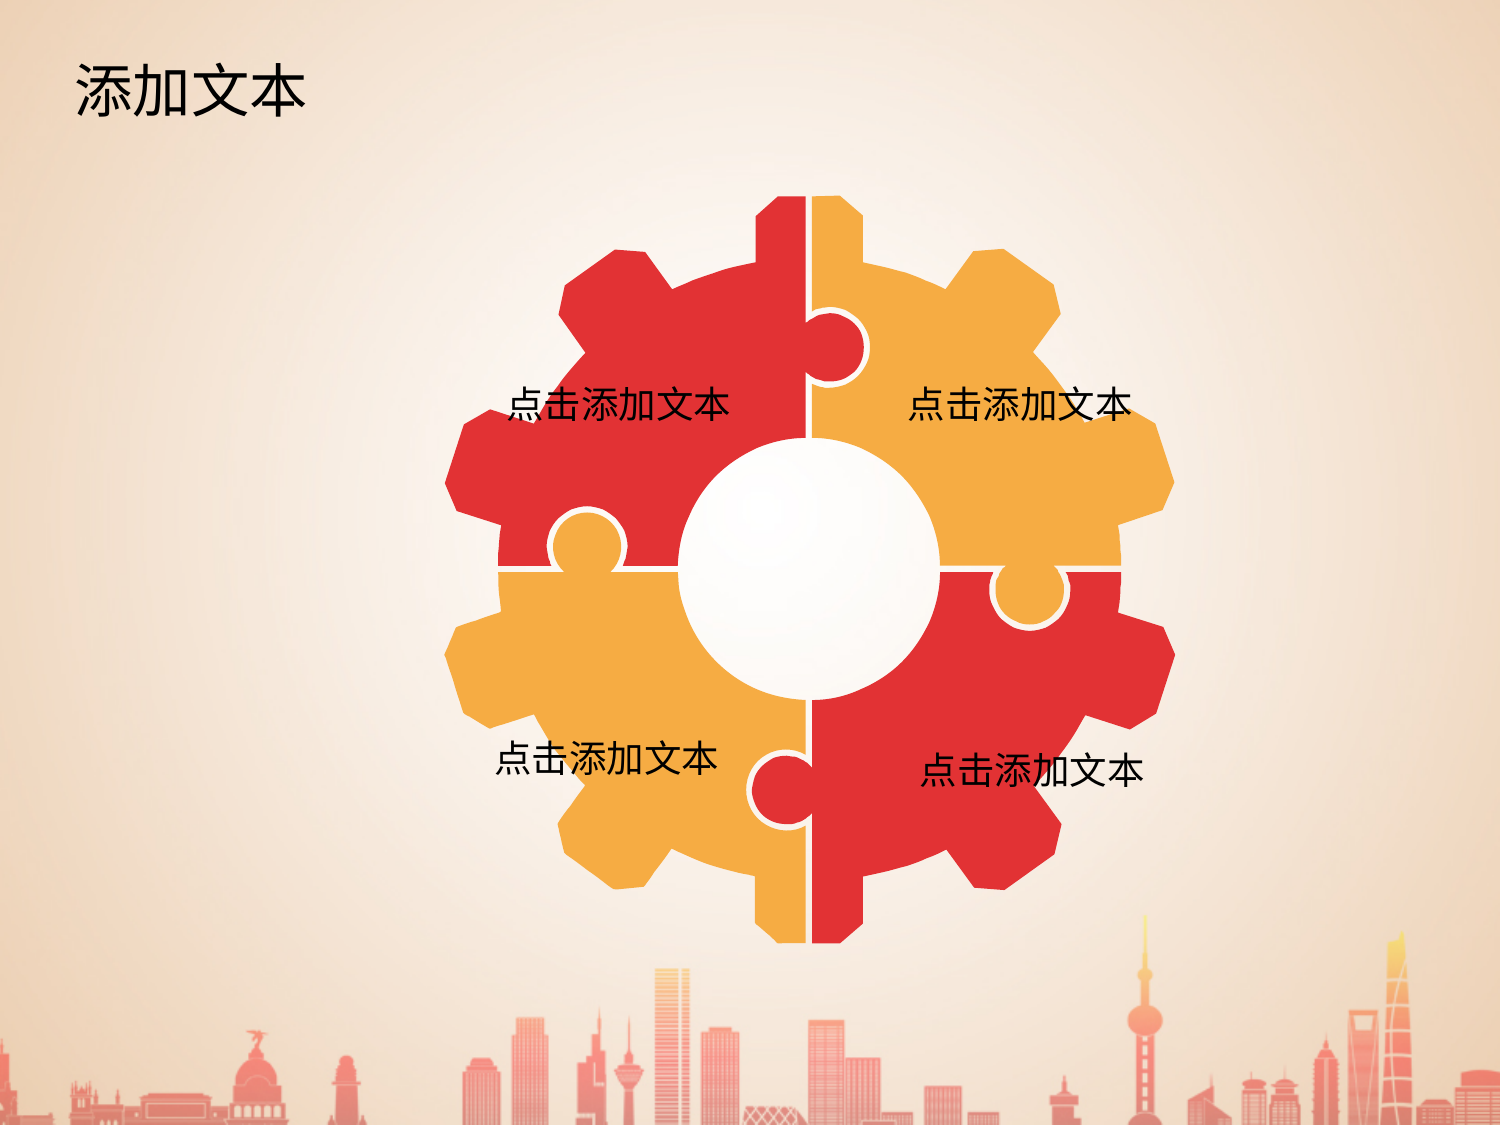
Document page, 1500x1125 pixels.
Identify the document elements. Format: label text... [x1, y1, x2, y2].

picture [0, 0, 1500, 1125]
text_box 点击添加文本 [892, 373, 1148, 434]
text_box [809, 193, 1177, 627]
text_box 点击添加文本 [491, 373, 747, 434]
text_box 点击添加文本 [904, 739, 1160, 800]
text_box 添加文本 [60, 46, 323, 132]
text_box 点击添加文本 [479, 727, 735, 788]
text_box [442, 510, 808, 946]
text_box [749, 569, 1178, 946]
text_box [442, 194, 866, 568]
